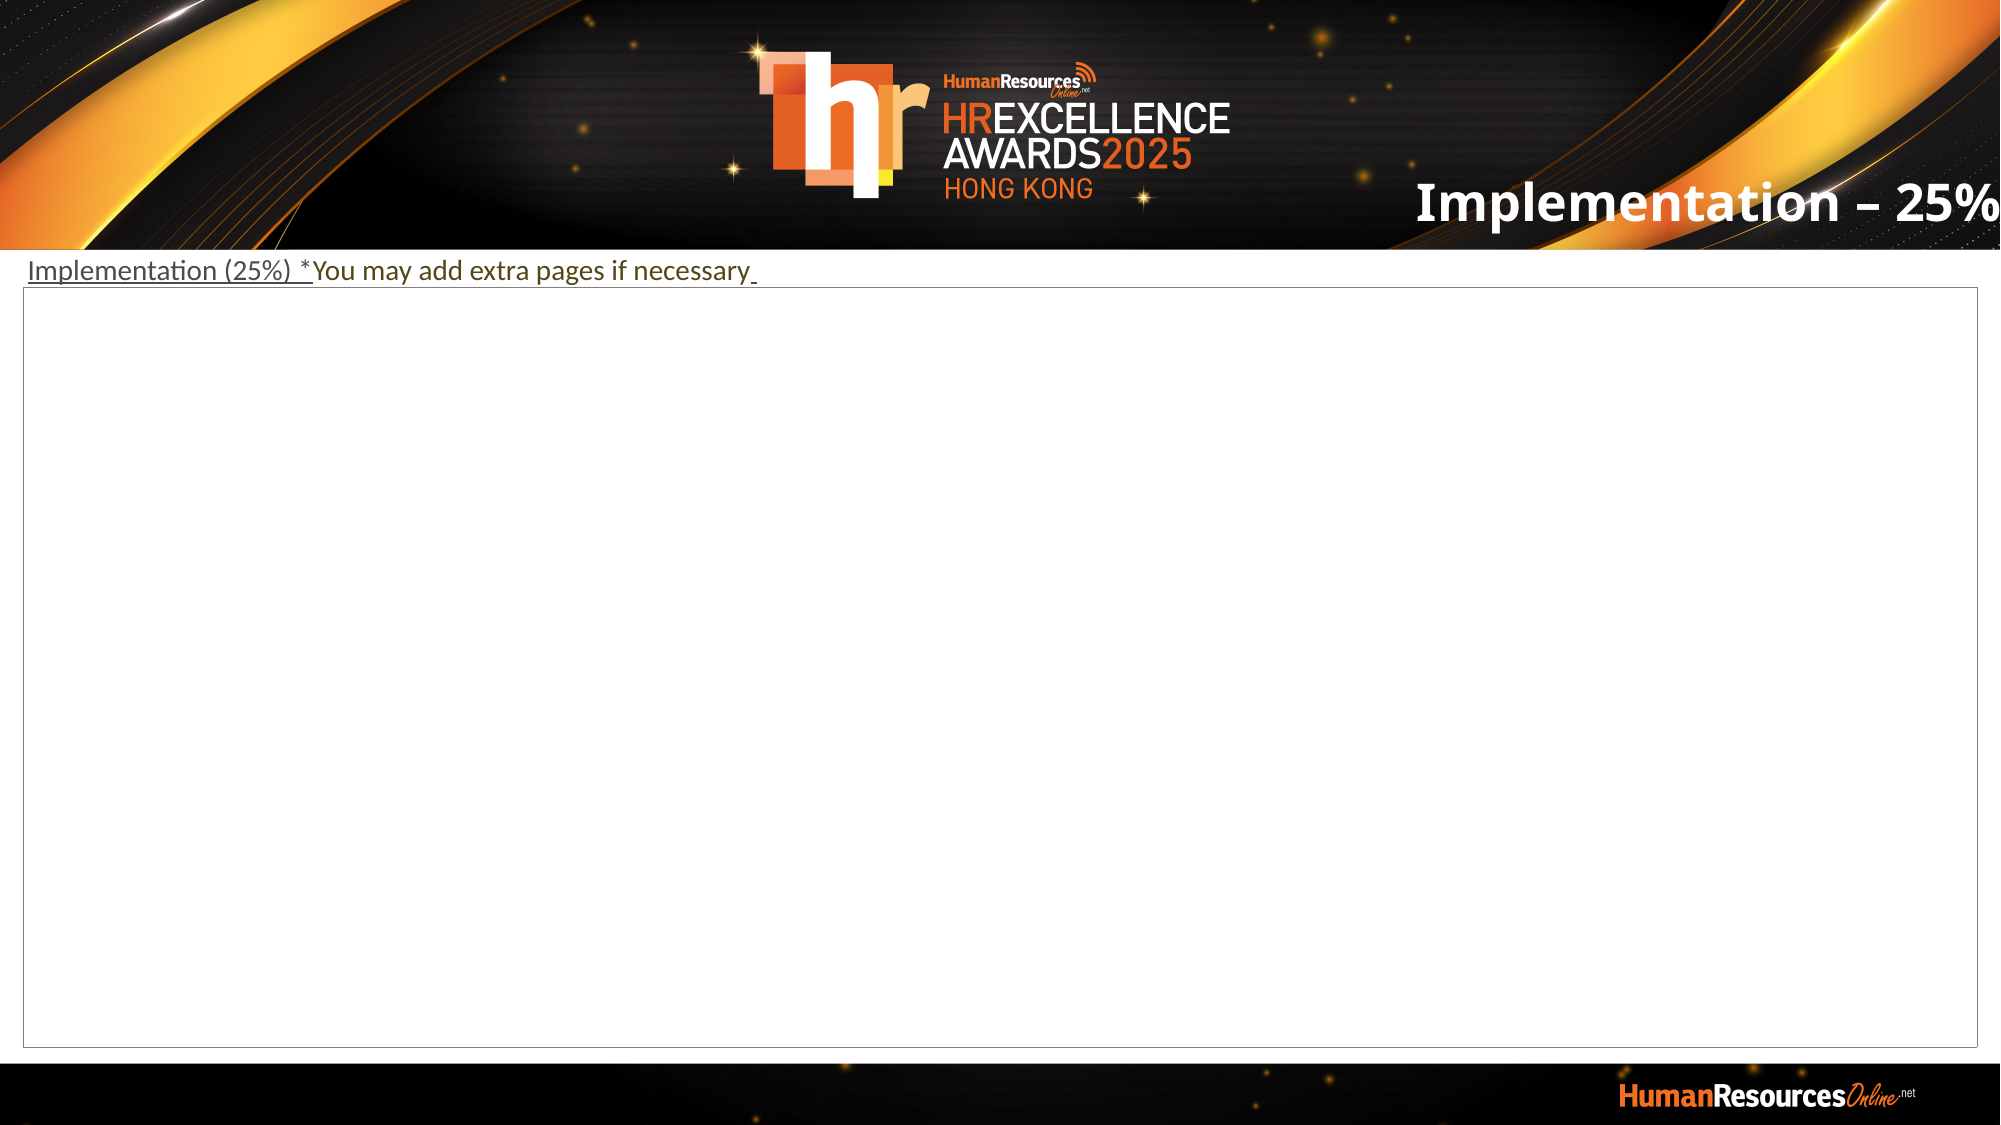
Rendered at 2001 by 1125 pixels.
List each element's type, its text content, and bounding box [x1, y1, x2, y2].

table_header [24, 288, 1977, 1047]
text_box Implementation – 25% [1402, 156, 2000, 244]
text_box Implementation (25%) *You may add extra pages if necessary [12, 243, 923, 294]
picture [0, 0, 2000, 1125]
